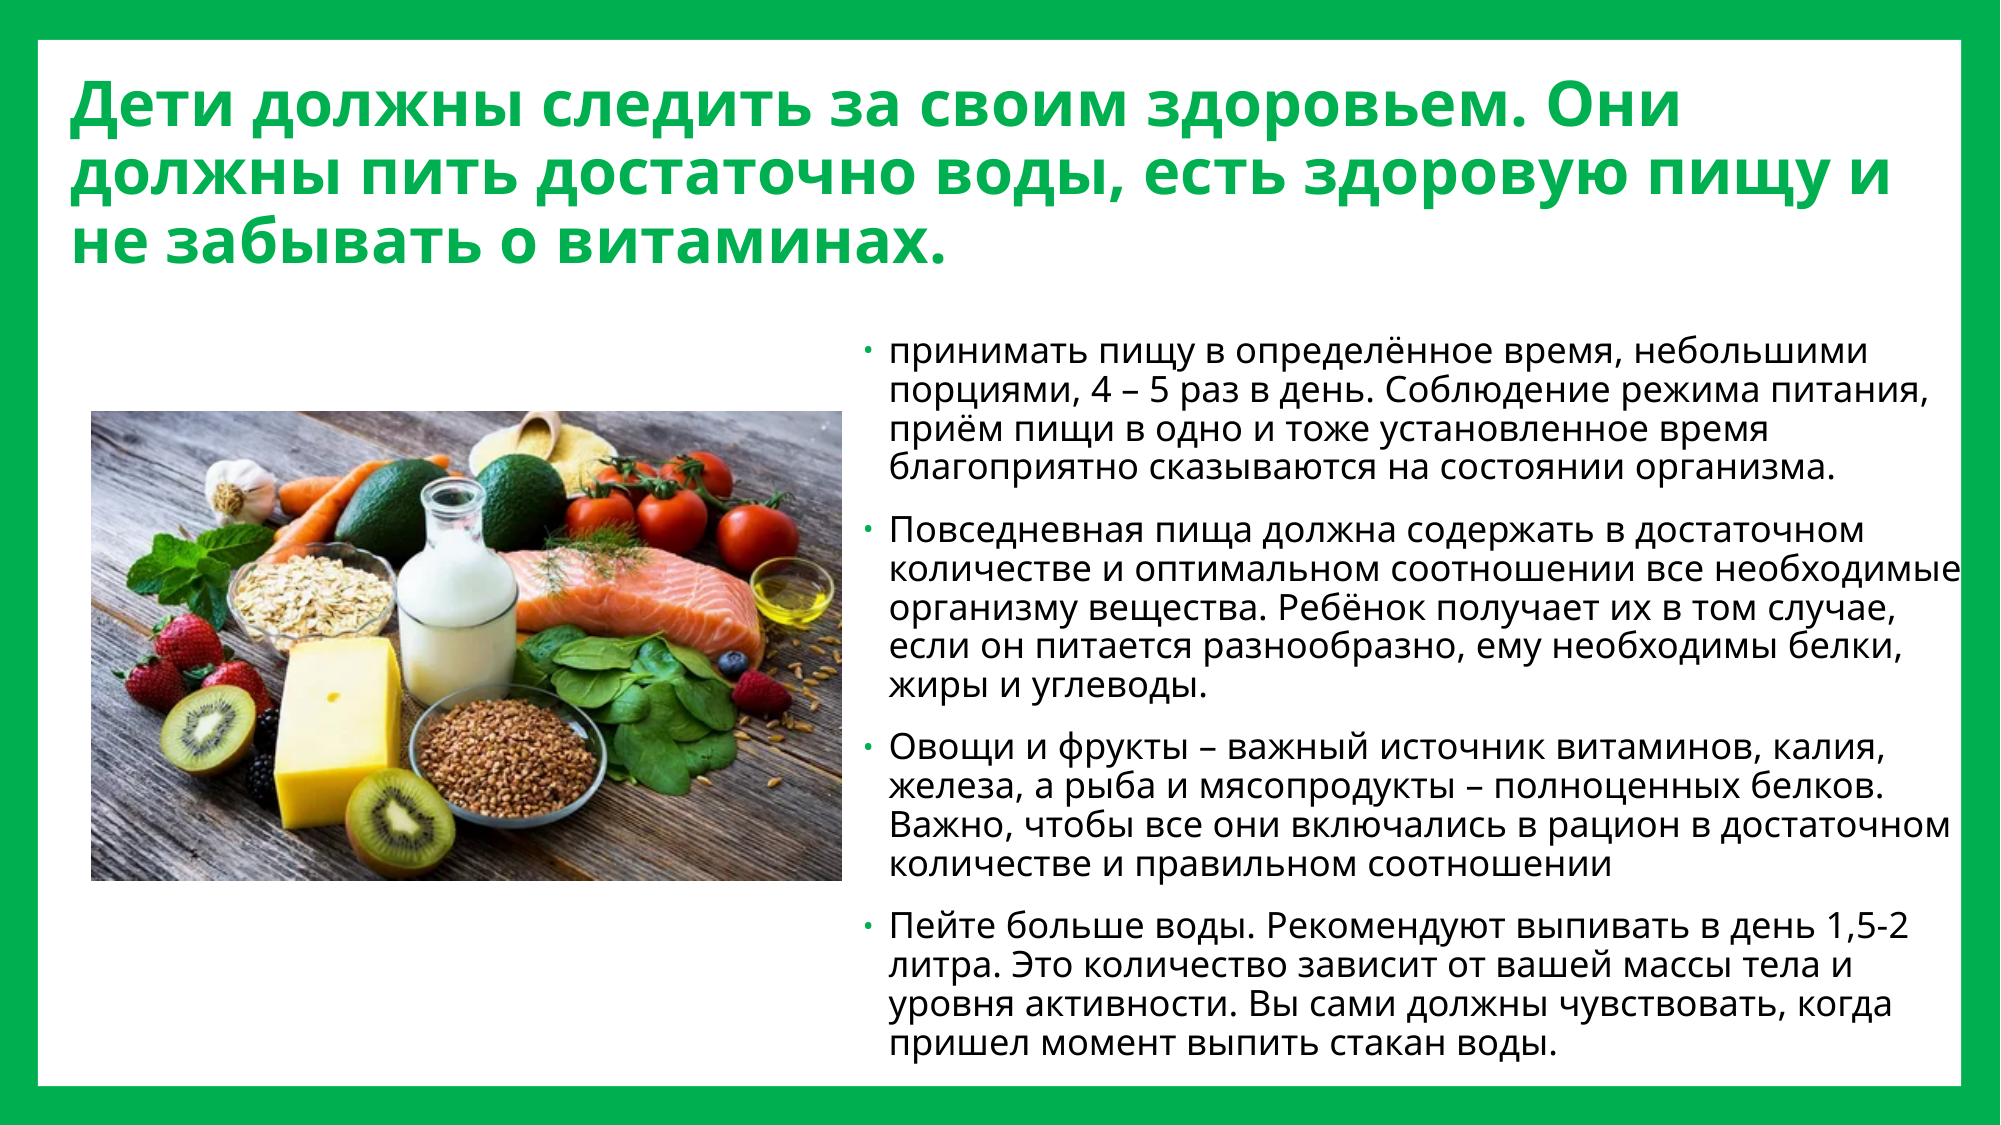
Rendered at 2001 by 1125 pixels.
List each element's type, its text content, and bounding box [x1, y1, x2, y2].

list принимать пищу в определённое время, небольшими порциями, 4 – 5 раз в день. Соблюдение режима питания, приём пищи в одно и тоже установленное время благоприятно сказываются на состоянии организма. Повседневная пища должна содержать в достаточном количестве и оптимальном соотношении все необходимые организму вещества. Ребёнок получает их в том случае, если он питается разнообразно, ему необходимы белки, жиры и углеводы. Овощи и фрукты – важный источник витаминов, калия, железа, а рыба и мясопродукты – полноценных белков. Важно, чтобы все они включались в рацион в достаточном количестве и правильном соотношении Пейте больше воды. Рекомендуют выпивать в день 1,5-2 литра. Это количество зависит от вашей массы тела и уровня активности. Вы сами должны чувствовать, когда пришел момент выпить стакан воды. [841, 324, 1982, 1080]
picture [91, 411, 842, 881]
title Дети должны следить за своим здоровьем. Они должны пить достаточно воды, есть здоровую пищу и не забывать о витаминах. [55, 63, 1940, 286]
